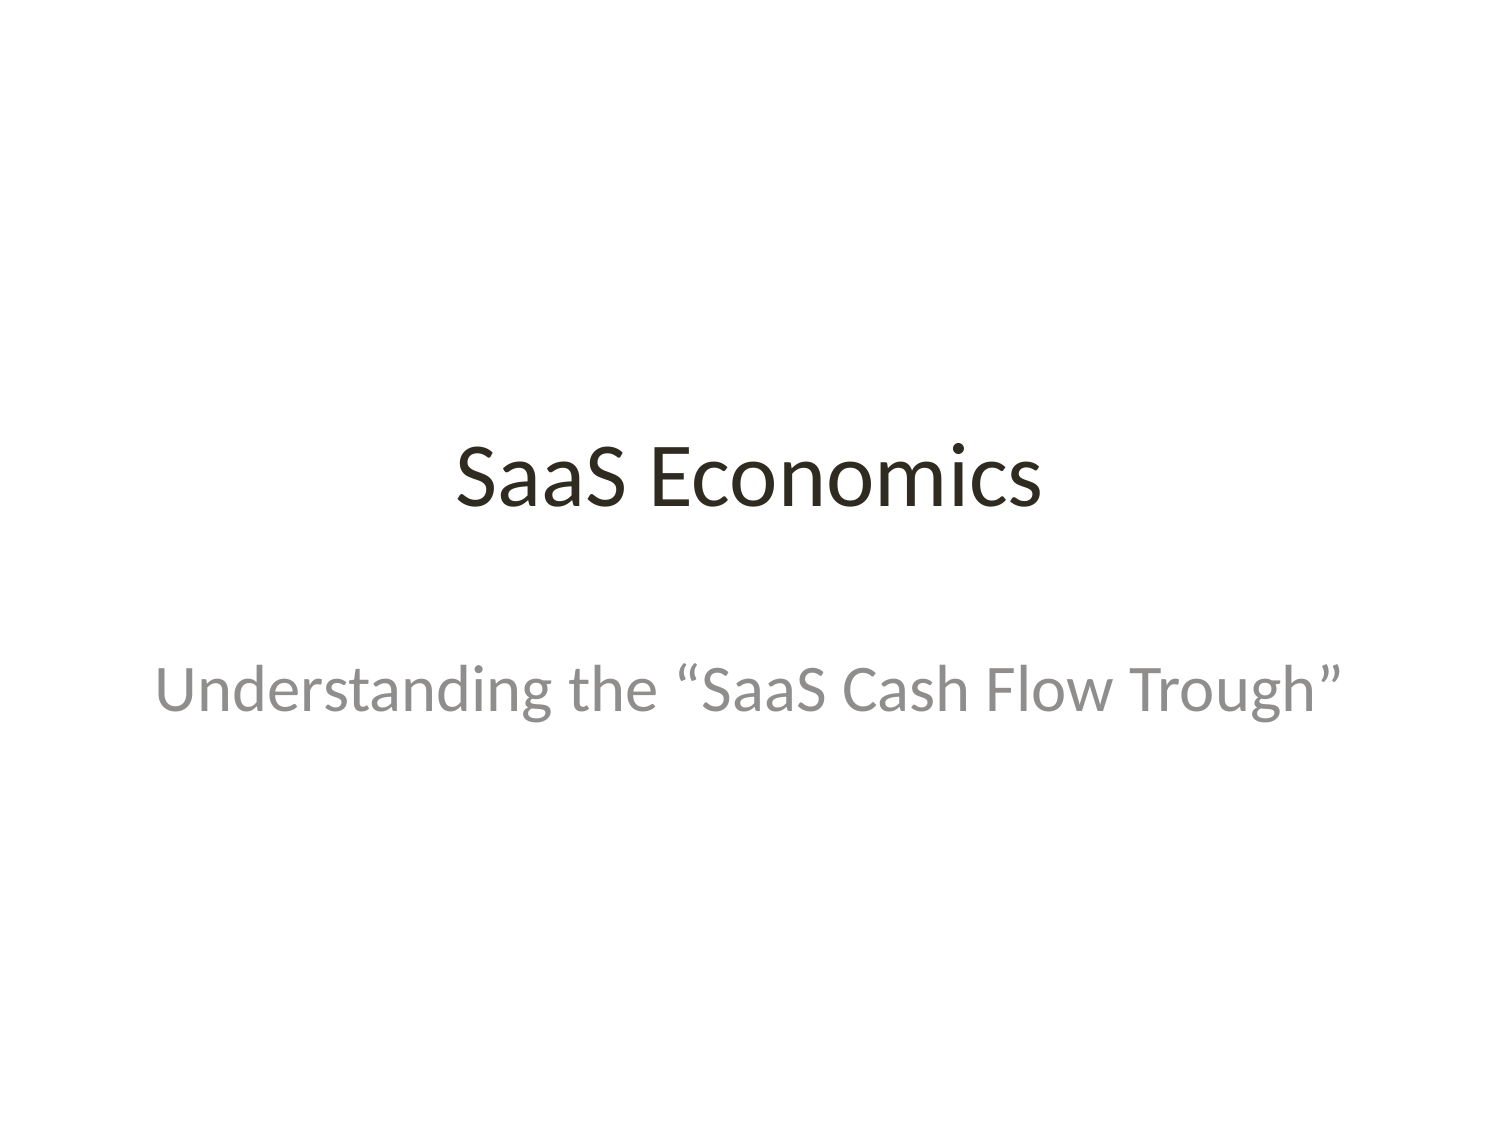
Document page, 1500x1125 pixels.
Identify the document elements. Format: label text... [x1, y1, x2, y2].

subtitle Understanding the “SaaS Cash Flow Trough” [112, 637, 1388, 925]
title SaaS Economics [112, 349, 1388, 591]
